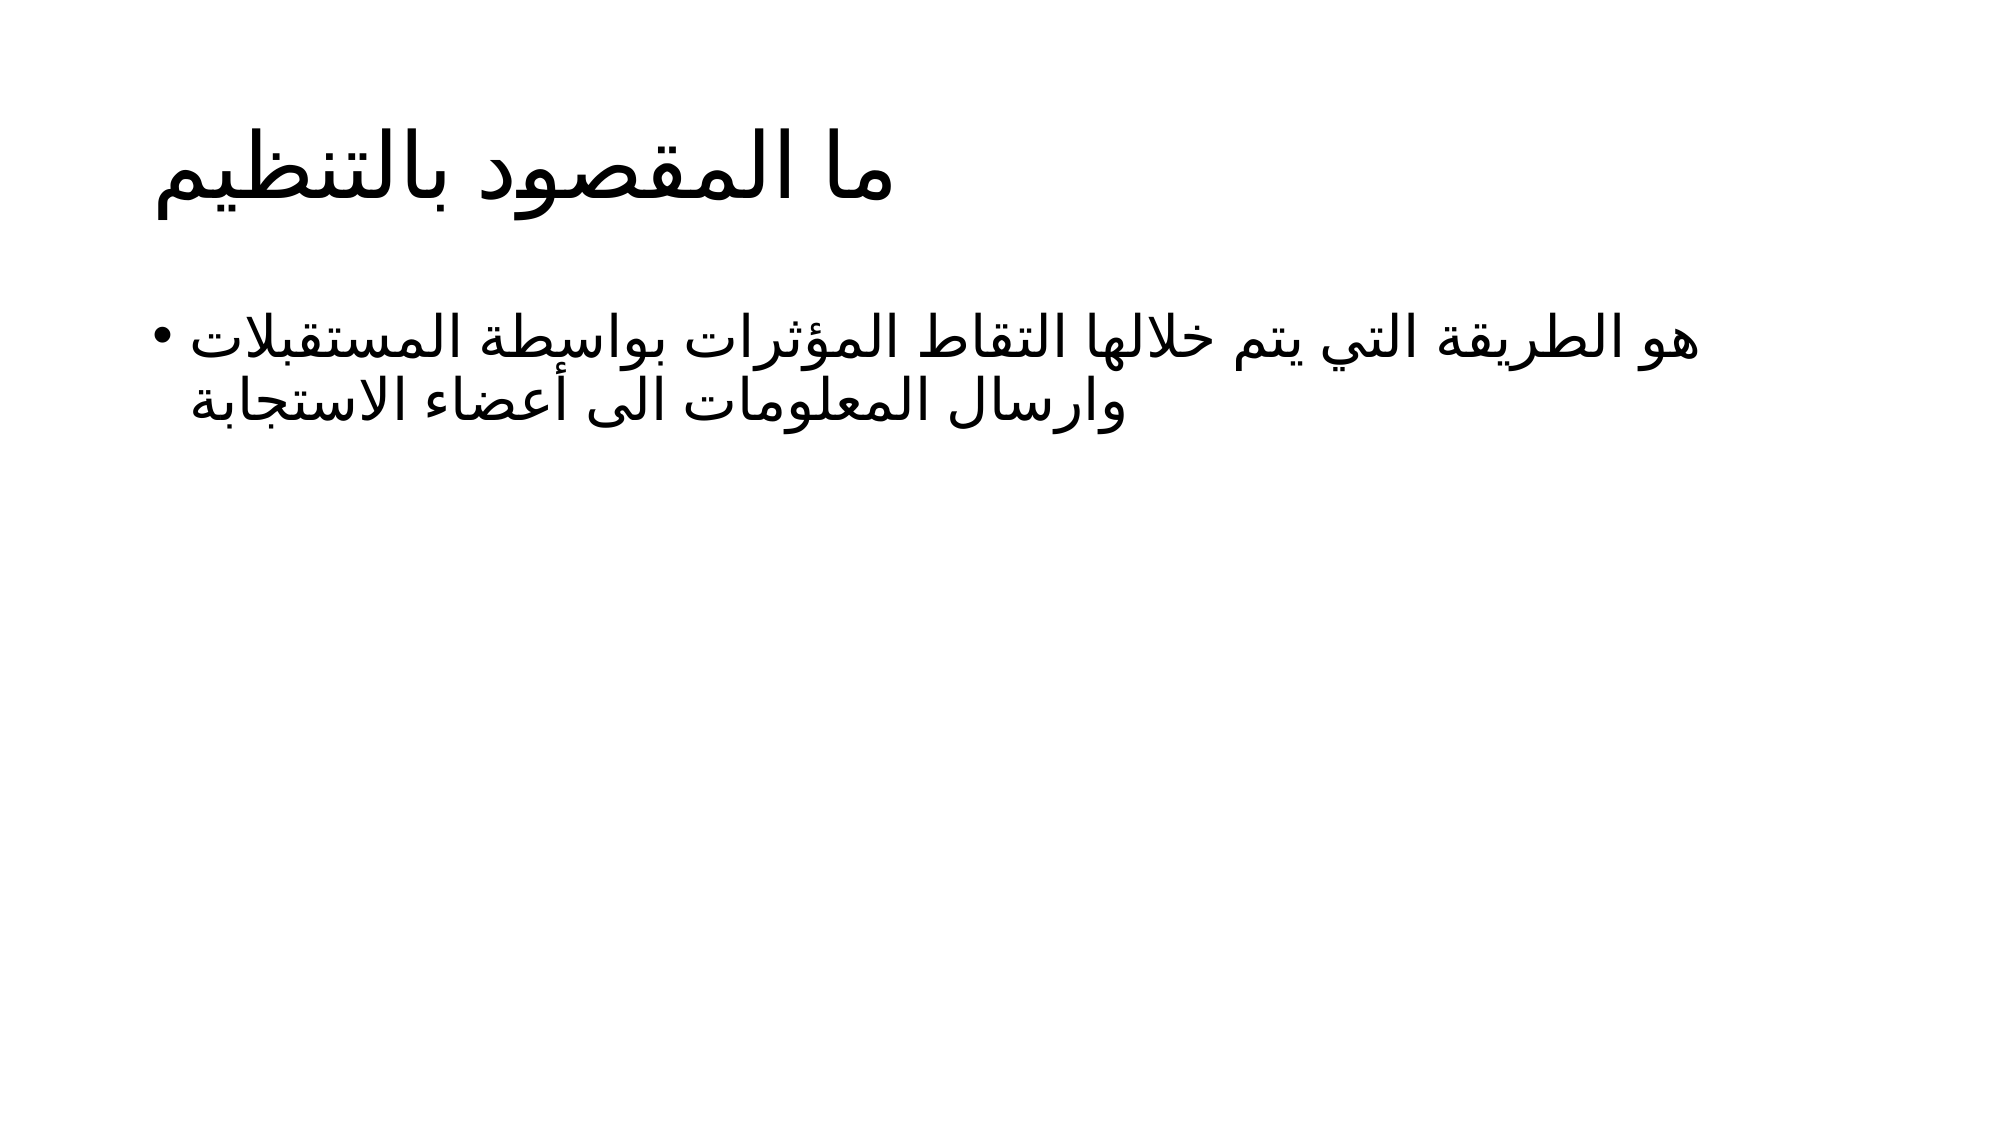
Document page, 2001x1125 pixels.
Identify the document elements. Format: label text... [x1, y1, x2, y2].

list هو الطريقة التي يتم خلالها التقاط المؤثرات بواسطة المستقبلات وارسال المعلومات الى أعضاء الاستجابة [137, 299, 1863, 1014]
title ما المقصود بالتنظيم [137, 59, 1863, 278]
